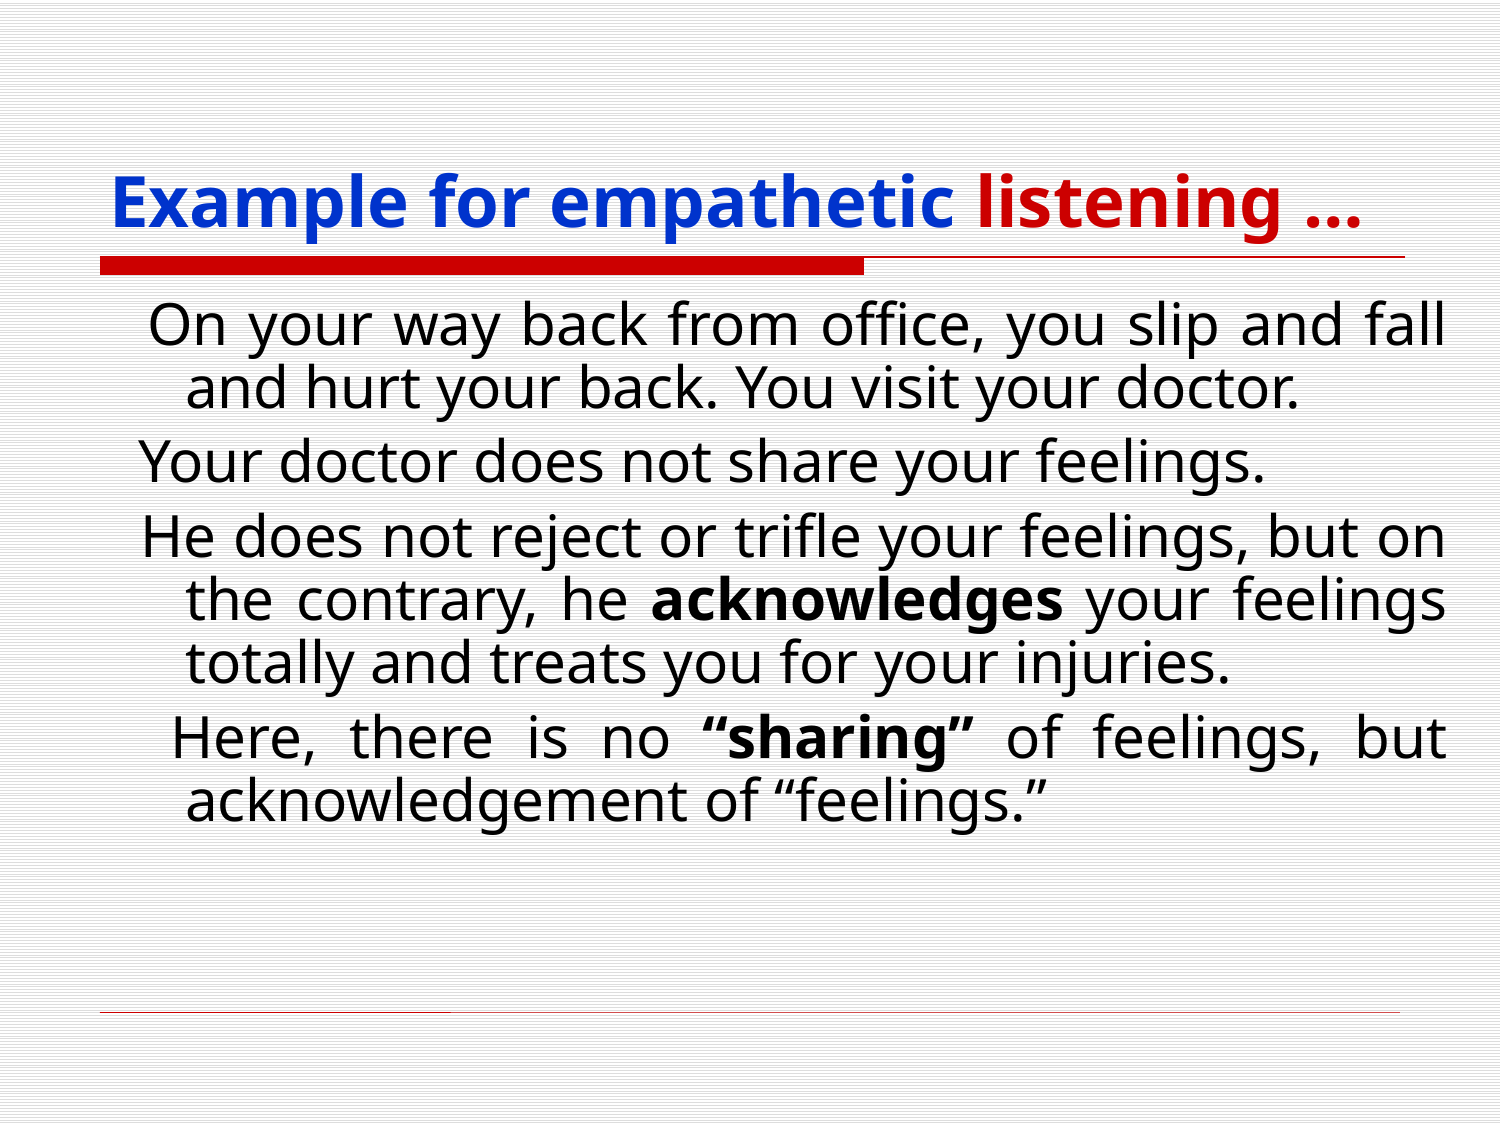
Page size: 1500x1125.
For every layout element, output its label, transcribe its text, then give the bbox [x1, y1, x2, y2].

title Example for empathetic listening … [93, 49, 1407, 250]
list On your way back from office, you slip and fall and hurt your back. You visit your doctor. Your doctor does not share your feelings. He does not reject or trifle your feelings, but on the contrary, he acknowledges your feelings totally and treats you for your injuries. Here, there is no “sharing” of feelings, but acknowledgement of “feelings.” [92, 287, 1463, 988]
